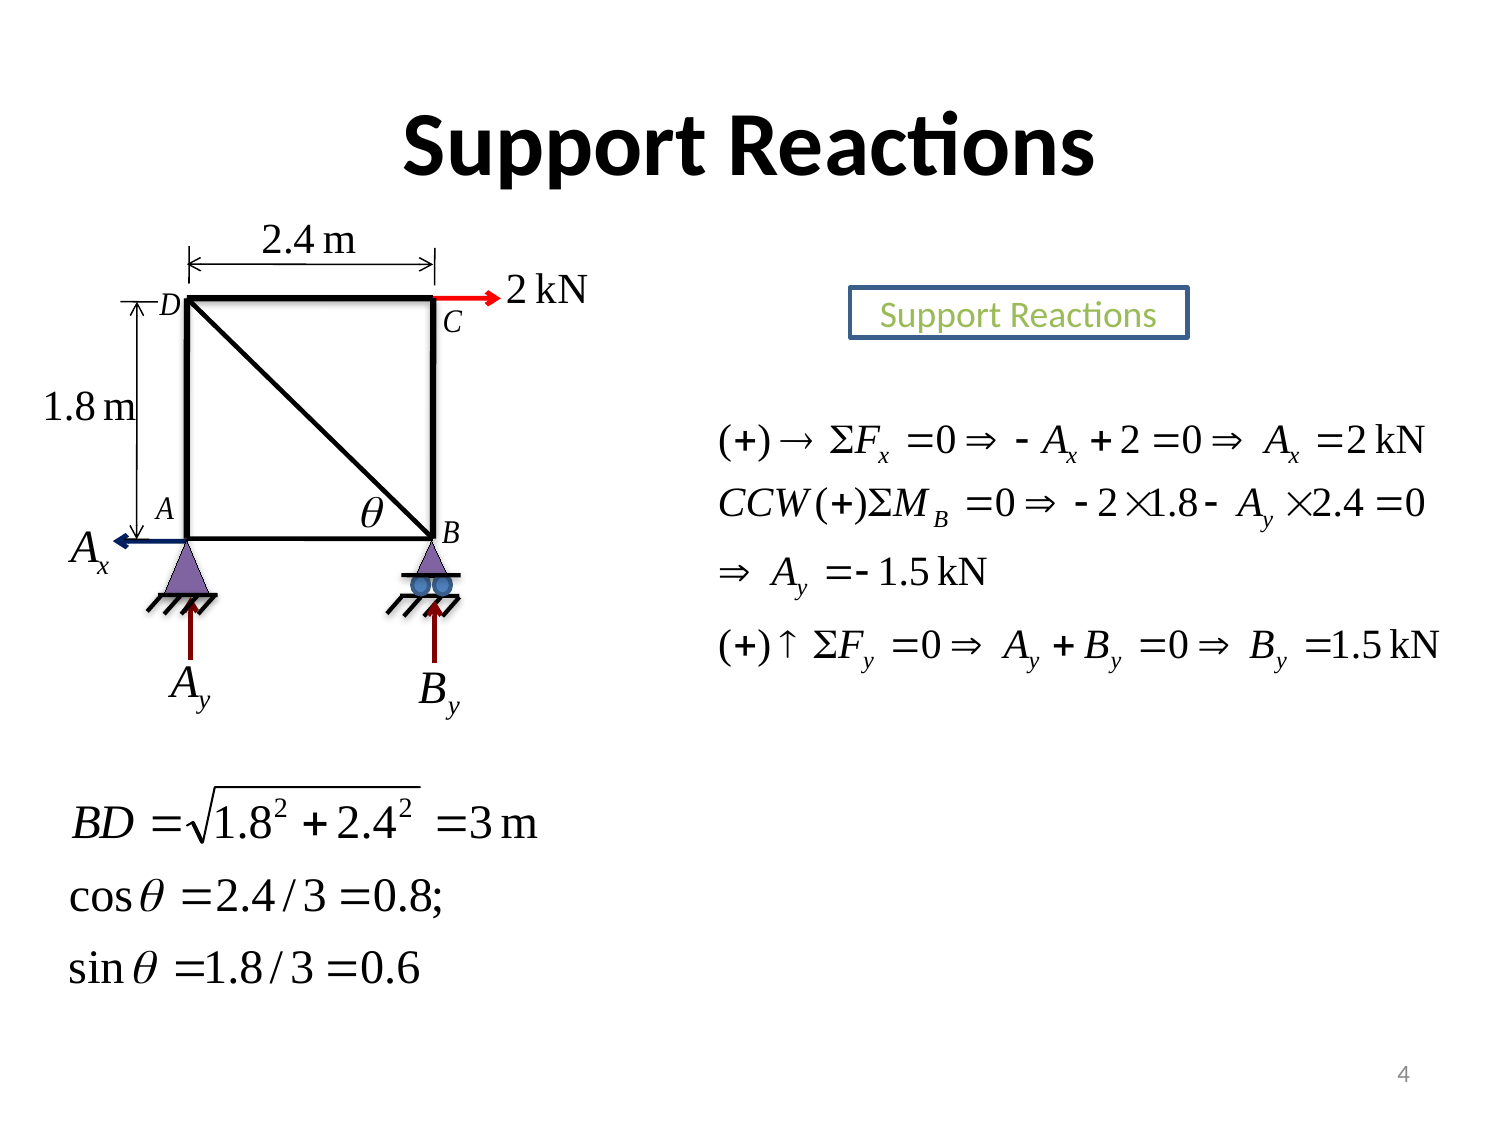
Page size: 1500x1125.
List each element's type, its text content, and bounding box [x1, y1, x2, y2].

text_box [62, 774, 546, 996]
text_box Support Reactions [848, 285, 1190, 340]
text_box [712, 412, 1447, 684]
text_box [40, 213, 597, 731]
slide_number 4 [1074, 1042, 1425, 1103]
title Support Reactions [75, 45, 1425, 233]
